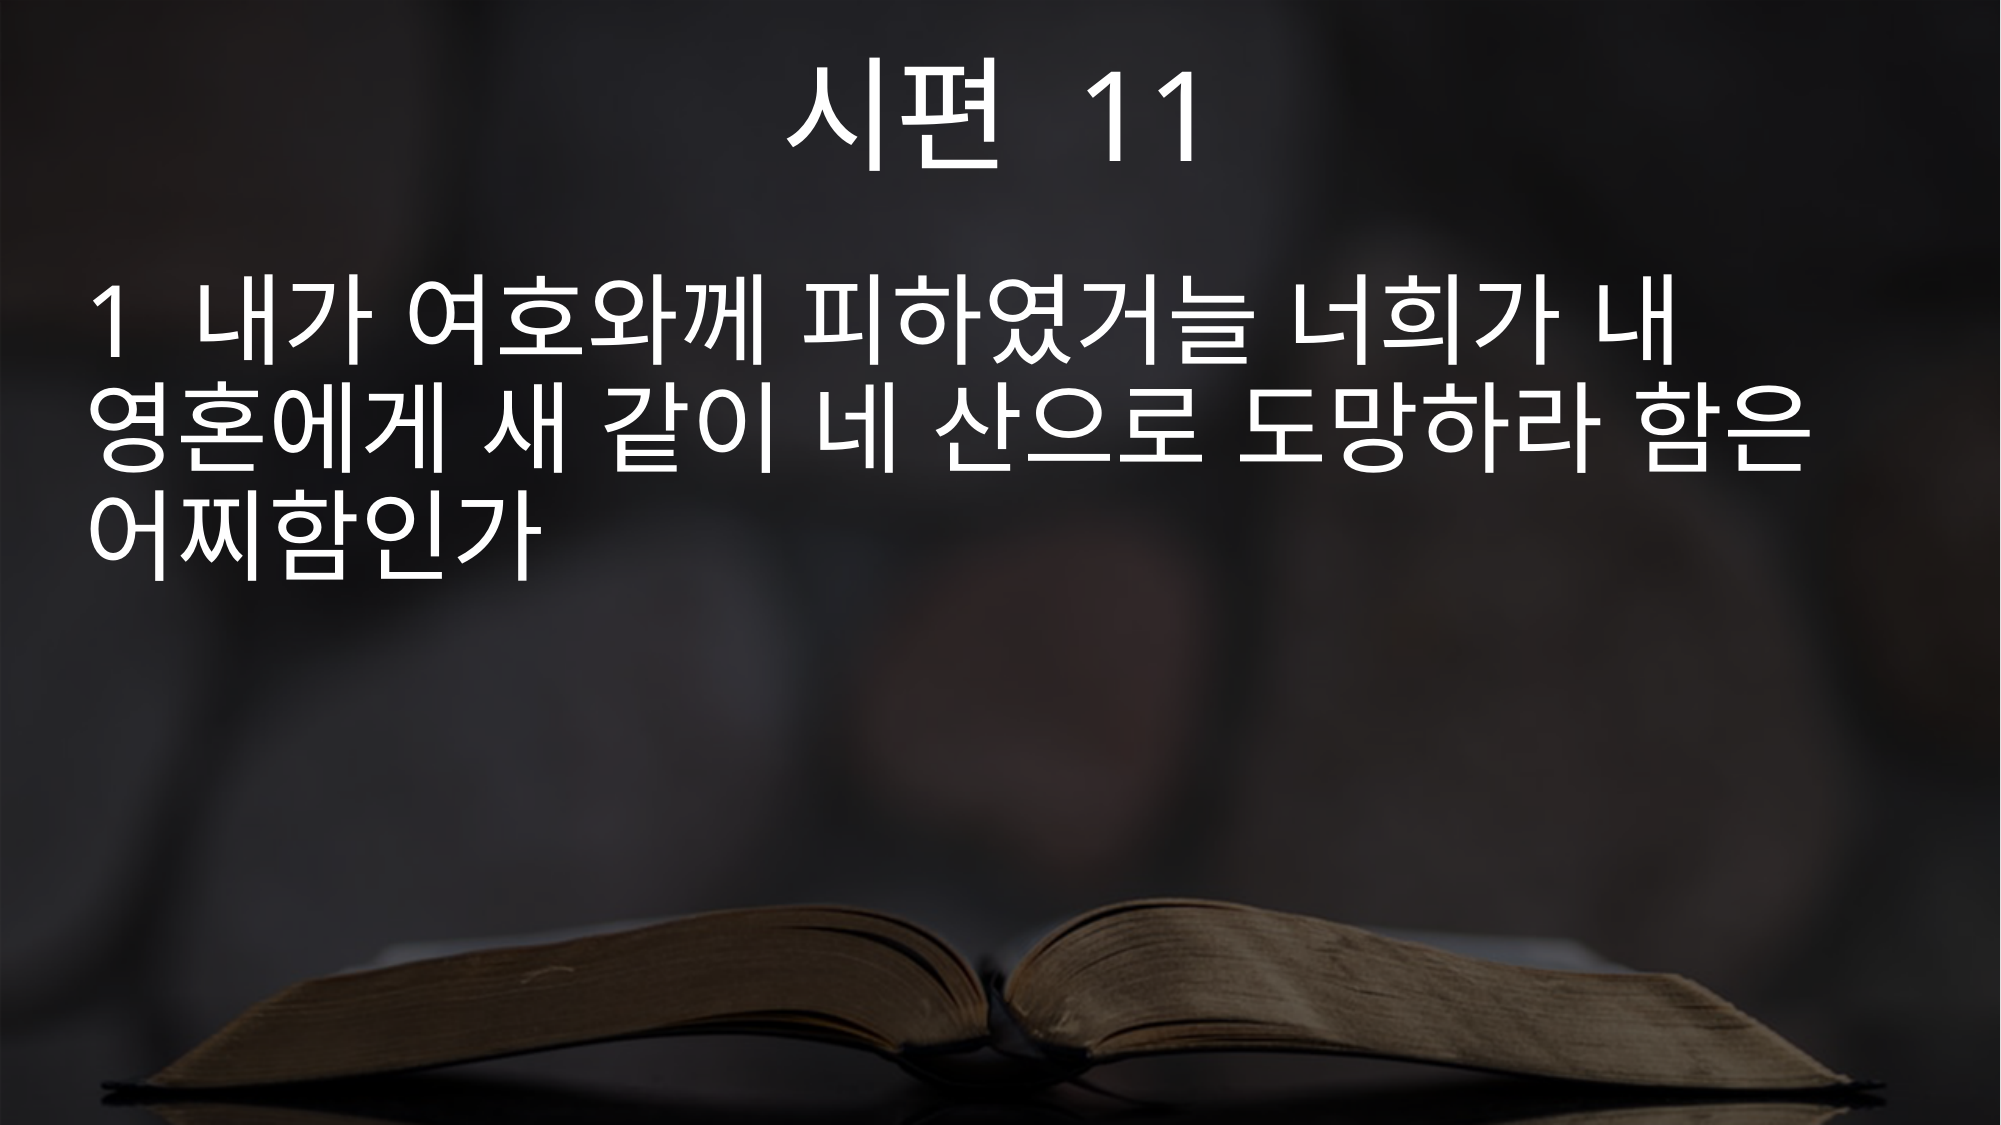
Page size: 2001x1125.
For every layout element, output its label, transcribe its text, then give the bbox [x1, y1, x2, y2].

footer 시편 11 [0, 32, 2000, 192]
picture [0, 0, 2001, 1125]
list 1 내가 여호와께 피하였거늘 너희가 내 영혼에게 새 같이 네 산으로 도망하라 함은 어찌함인가 [69, 263, 1953, 423]
